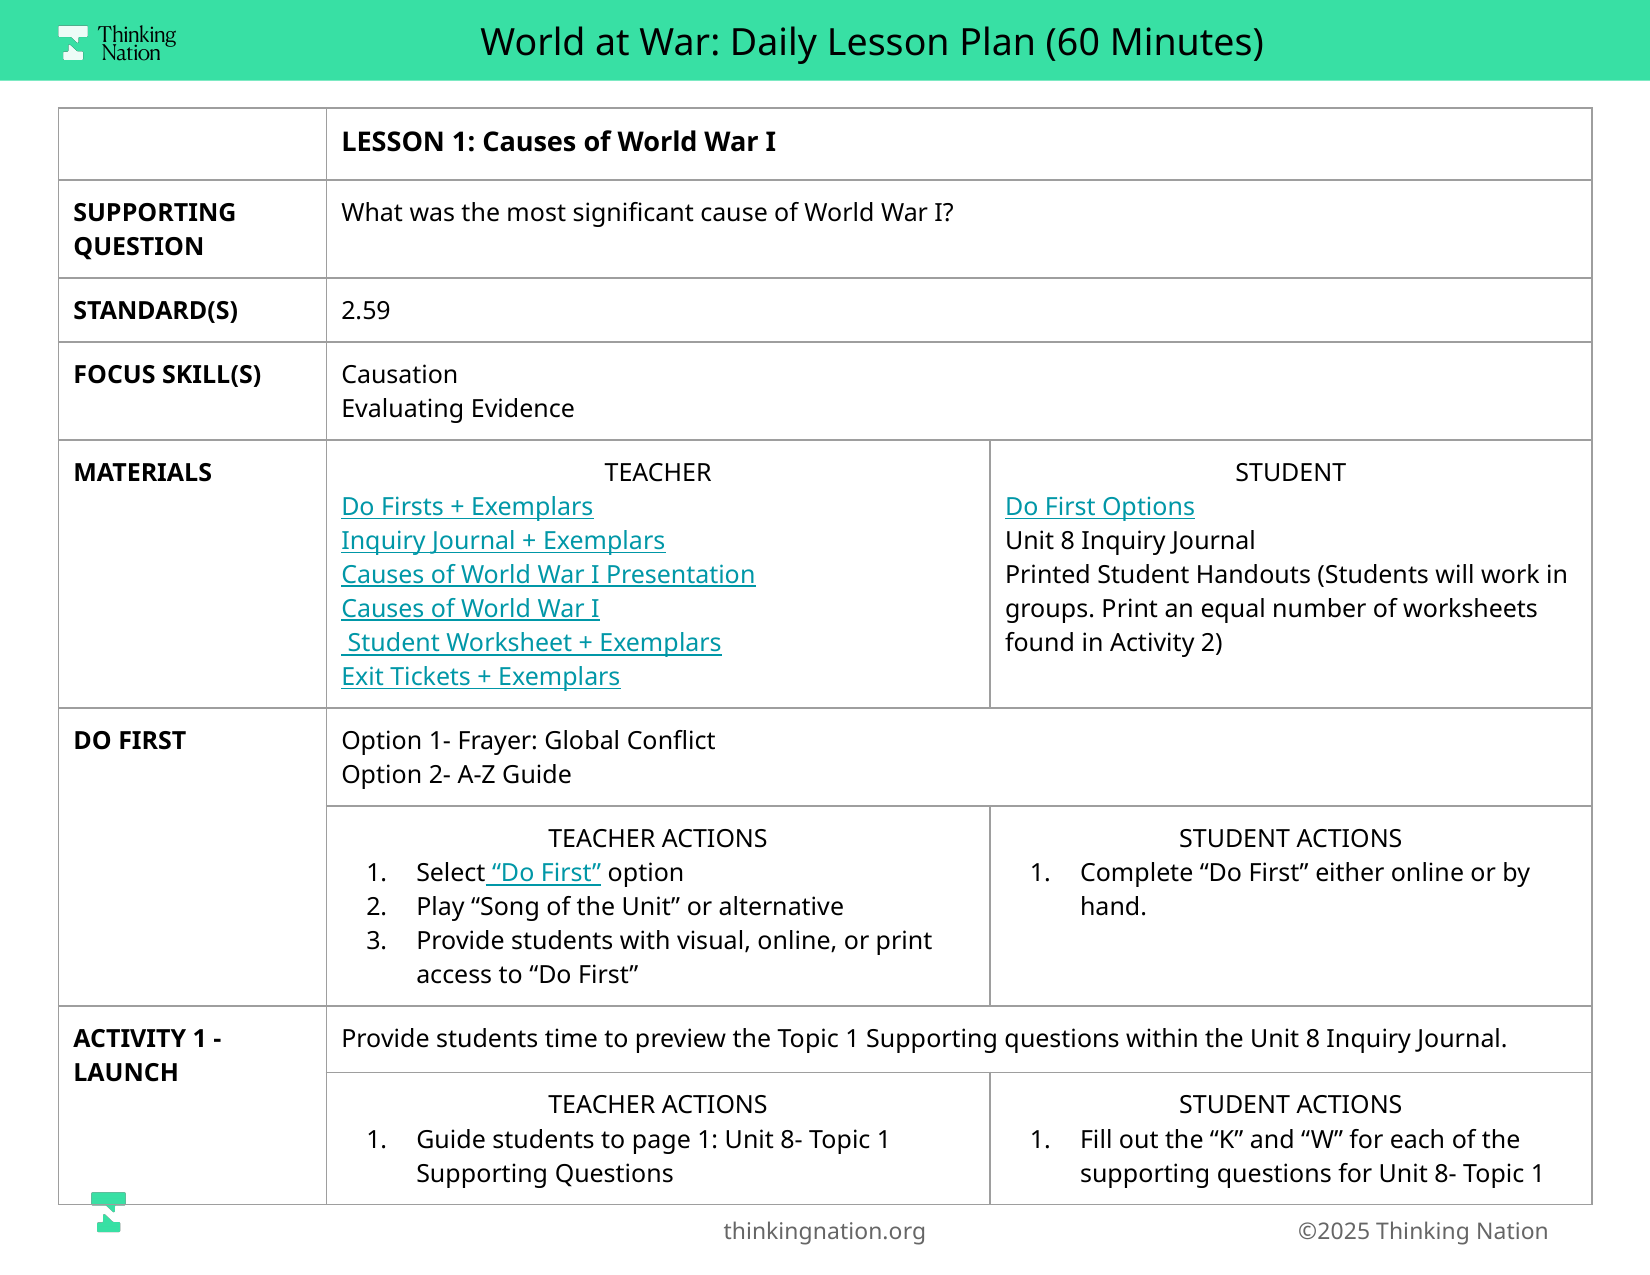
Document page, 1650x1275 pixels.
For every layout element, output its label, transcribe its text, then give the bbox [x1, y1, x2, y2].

table_cell Provide students time to preview the Topic 1 Supporting questions within the Unit 8 Inquiry Journal. [327, 1007, 1591, 1072]
table_cell MATERIALS [59, 441, 326, 707]
table_cell ACTIVITY 1 - LAUNCH [59, 1007, 326, 1204]
table_cell STUDENT Do First Options Unit 8 Inquiry Journal Printed Student Handouts (Students will work in groups. Print an equal number of worksheets found in Activity 2) [991, 441, 1591, 707]
text_box ©2025 Thinking Nation [1174, 1205, 1566, 1240]
table_header LESSON 1: Causes of World War I [327, 109, 1591, 179]
table_cell Causation Evaluating Evidence [327, 343, 1591, 439]
table_cell STUDENT ACTIONS Complete “Do First” either online or by hand. [991, 807, 1591, 1005]
table_cell Option 1- Frayer: Global Conflict Option 2- A-Z Guide [327, 709, 1591, 805]
text_box thinkingnation.org [629, 1205, 1021, 1240]
table_cell TEACHER Do Firsts + Exemplars Inquiry Journal + Exemplars Causes of World War I Presentation Causes of World War I Student Worksheet + Exemplars Exit Tickets + Exemplars [327, 441, 989, 707]
table_cell DO FIRST [59, 709, 326, 1005]
text_box World at War: Daily Lesson Plan (60 Minutes) [0, 0, 1650, 81]
table_cell TEACHER ACTIONS Select “Do First” option Play “Song of the Unit” or alternative Provide students with visual, online, or print access to “Do First” [327, 807, 989, 1005]
table_cell SUPPORTING QUESTION [59, 181, 326, 277]
picture [80, 1184, 136, 1240]
table_cell STUDENT ACTIONS Fill out the “K” and “W” for each of the supporting questions for Unit 8- Topic 1 [991, 1073, 1591, 1204]
picture [45, 14, 180, 85]
table_cell What was the most significant cause of World War I? [327, 181, 1591, 277]
table_cell STANDARD(S) [59, 279, 326, 341]
table_header [59, 109, 326, 179]
table_cell 2.59 [327, 279, 1591, 341]
table_cell FOCUS SKILL(S) [59, 343, 326, 439]
table_cell TEACHER ACTIONS Guide students to page 1: Unit 8- Topic 1 Supporting Questions [327, 1073, 989, 1204]
